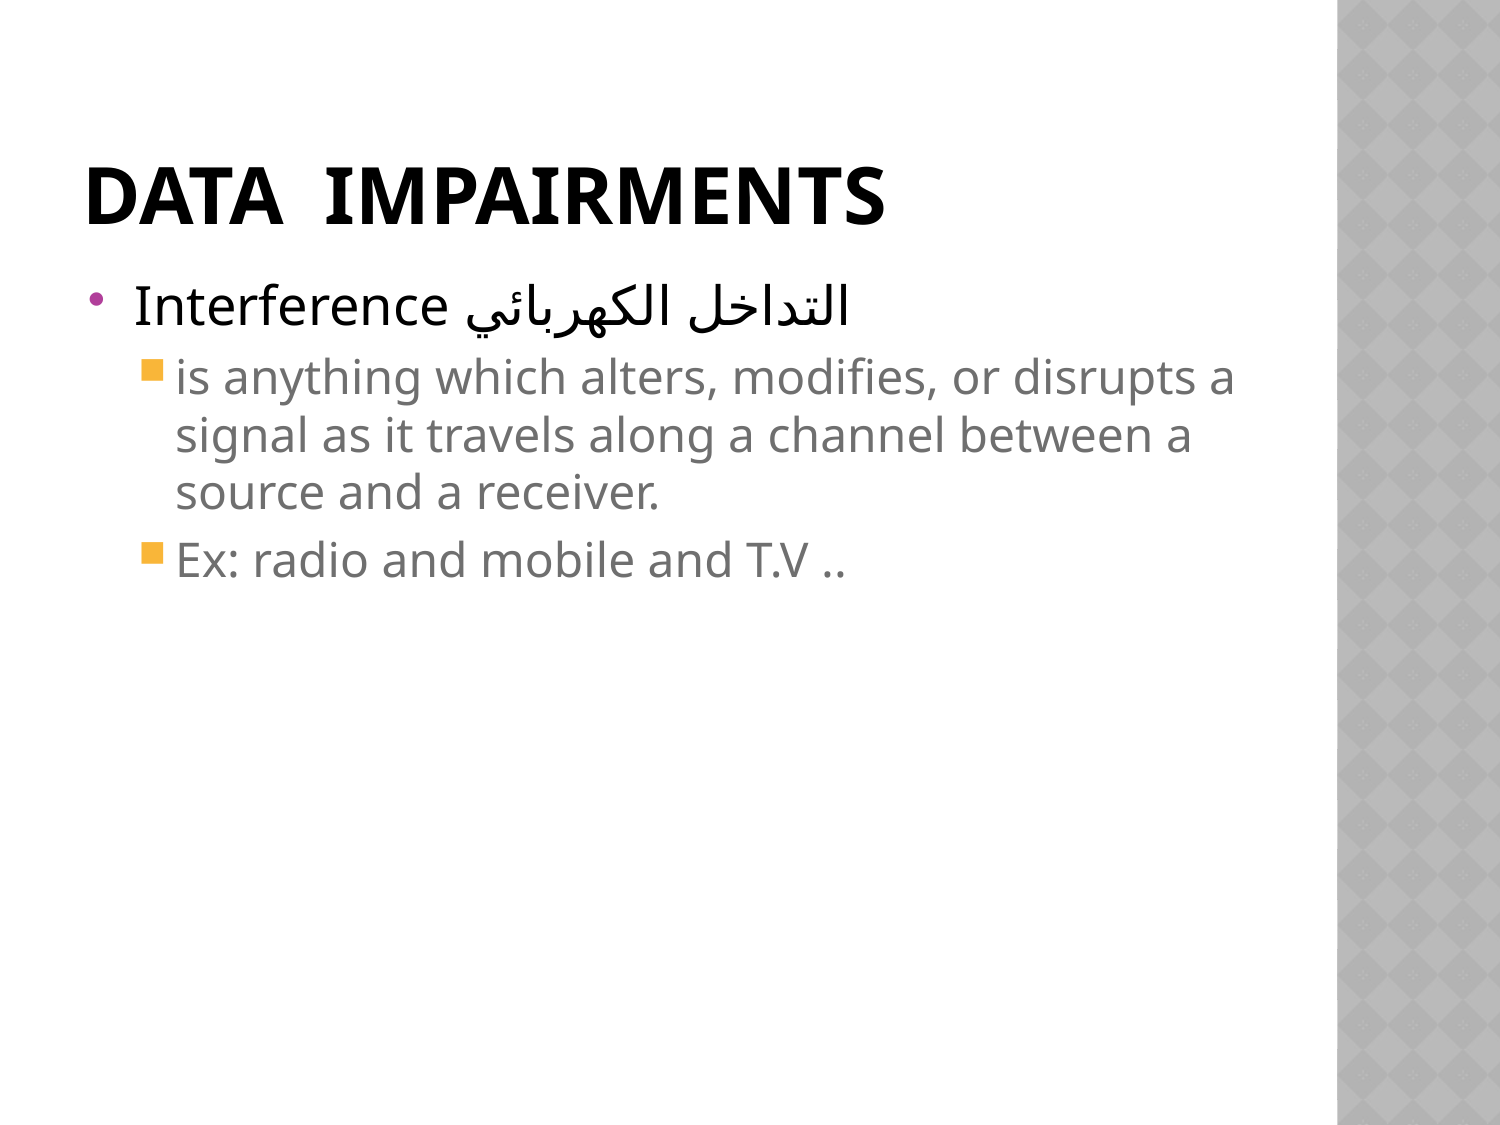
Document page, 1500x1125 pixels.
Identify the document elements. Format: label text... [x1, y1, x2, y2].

title Data impairments [75, 52, 1263, 240]
list Interference التداخل الكهربائي is anything which alters, modifies, or disrupts a signal as it travels along a channel between a source and a receiver. Ex: radio and mobile and T.V .. [75, 264, 1263, 1059]
